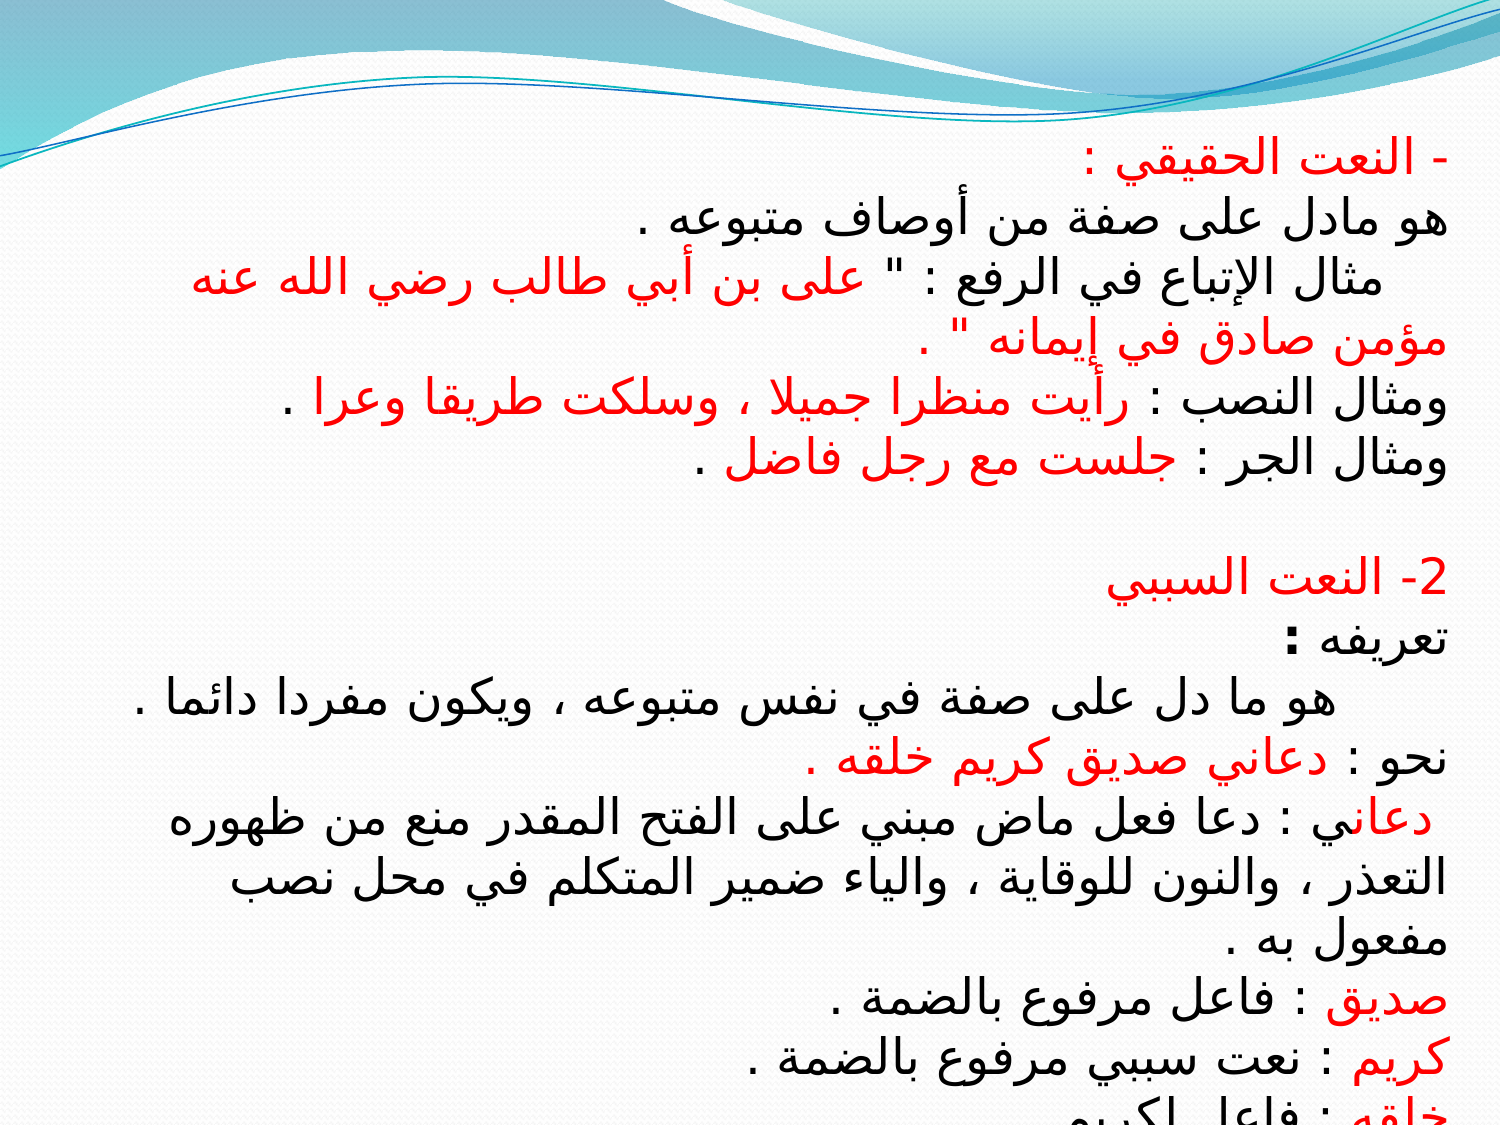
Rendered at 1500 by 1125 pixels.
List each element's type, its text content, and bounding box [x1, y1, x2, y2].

text_box - النعت الحقيقي : هو مادل على صفة من أوصاف متبوعه . مثال الإتباع في الرفع : " على بن أبي طالب رضي الله عنه مؤمن صادق في إيمانه " . ومثال النصب : رأيت منظرا جميلا ، وسلكت طريقا وعرا . ومثال الجر : جلست مع رجل فاضل . 2- النعت السببي تعريفه : هو ما دل على صفة في نفس متبوعه ، ويكون مفردا دائما . نحو : دعاني صديق كريم خلقه . دعاني : دعا فعل ماض مبني على الفتح المقدر منع من ظهوره التعذر ، والنون للوقاية ، والياء ضمير المتكلم في محل نصب مفعول به . صديق : فاعل مرفوع بالضمة . كريم : نعت سببي مرفوع بالضمة . خلقه : فاعل لكريم [70, 117, 1465, 1125]
